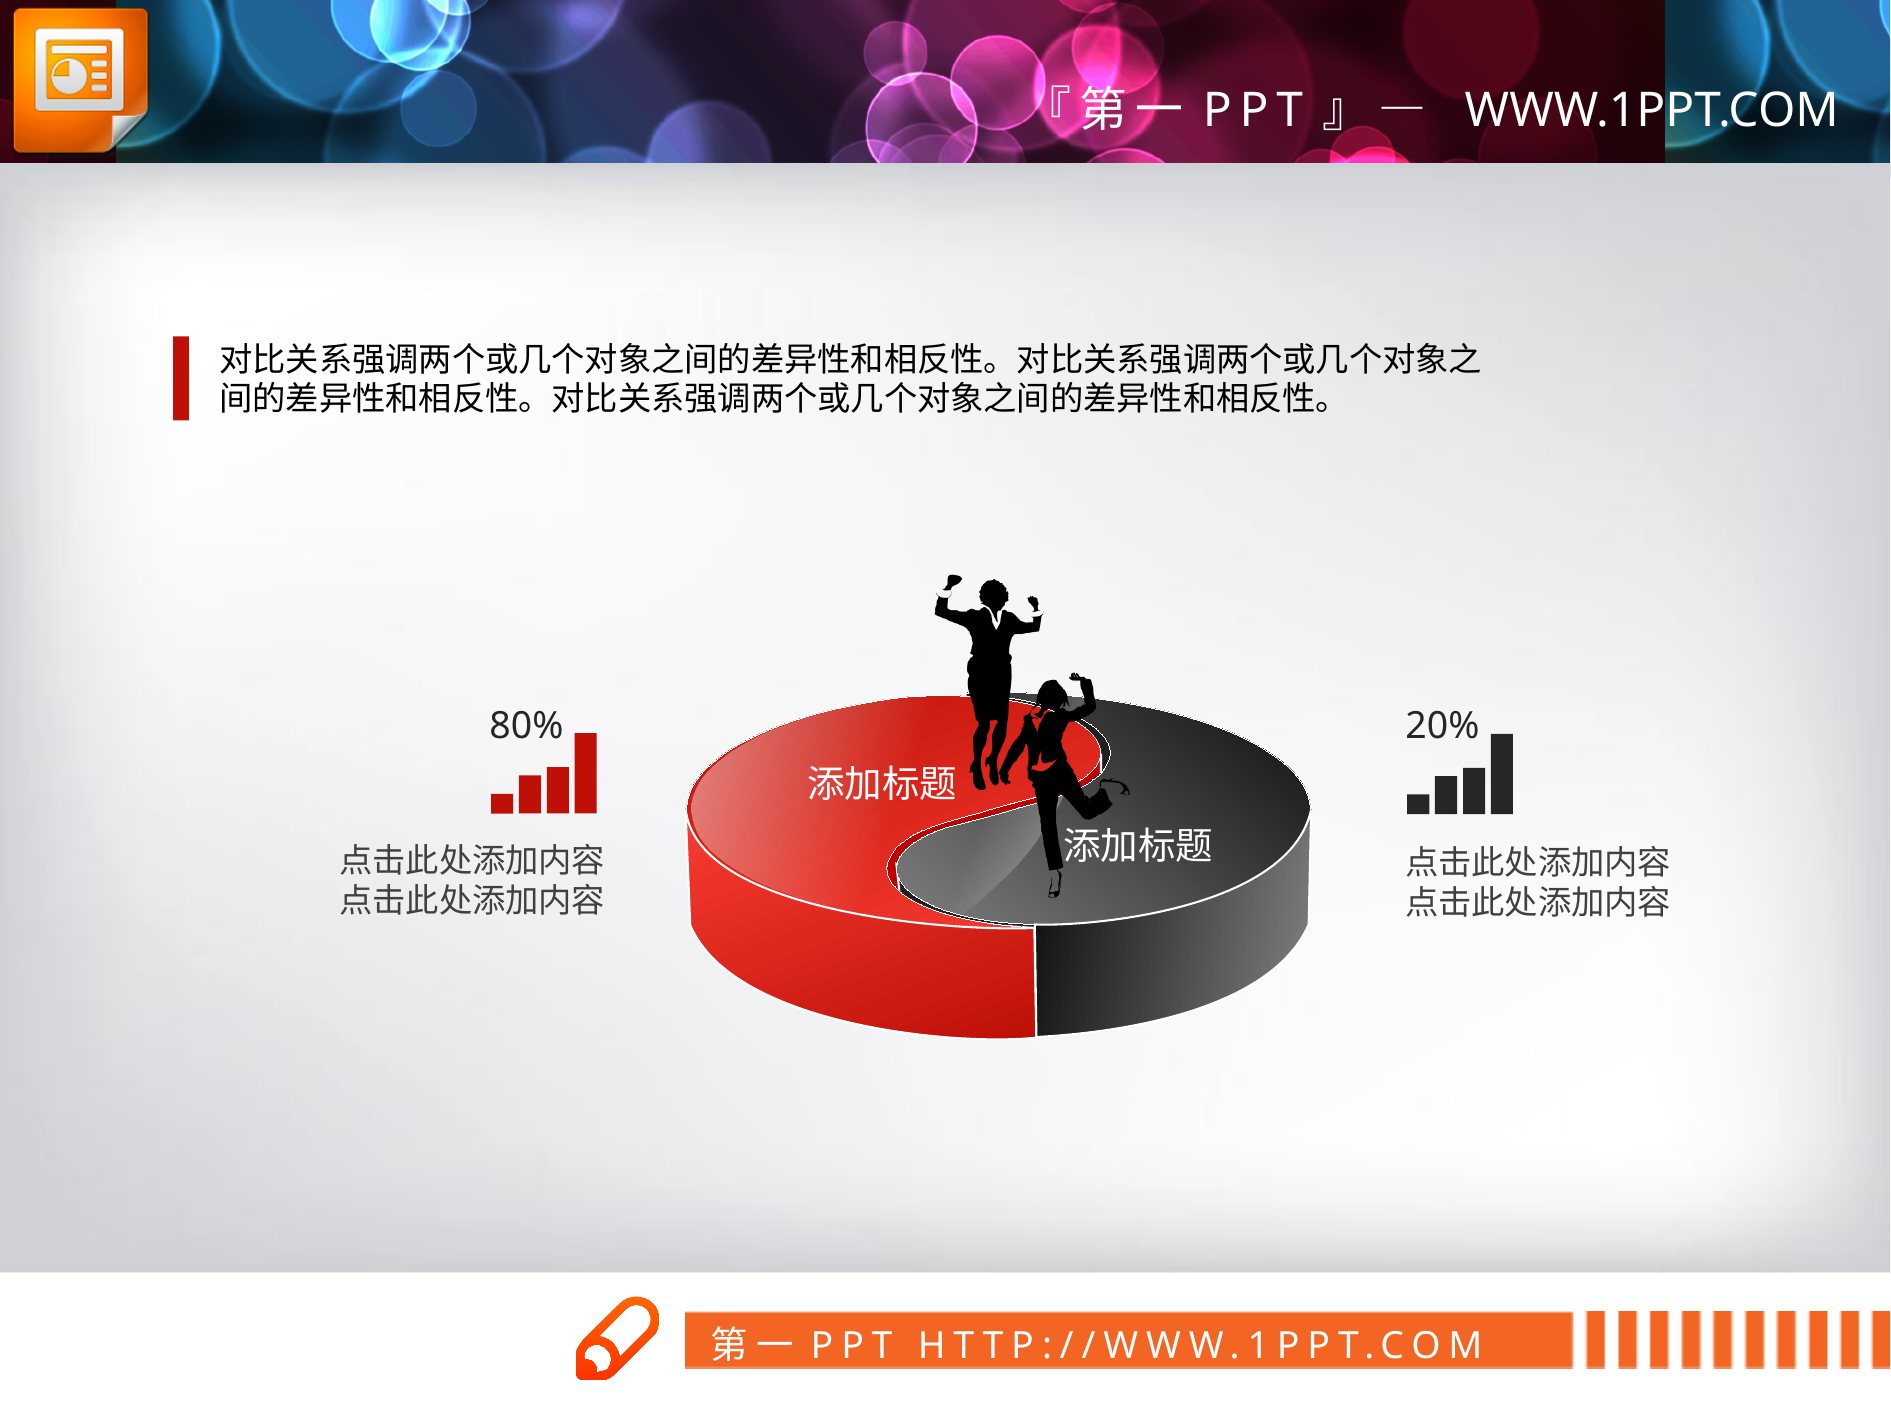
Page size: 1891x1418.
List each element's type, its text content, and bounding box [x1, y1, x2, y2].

text_box [518, 775, 541, 814]
text_box [491, 793, 514, 814]
text_box 20% [1390, 693, 1495, 754]
text_box [1463, 767, 1486, 815]
picture [0, 0, 1891, 1275]
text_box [675, 691, 1323, 1040]
text_box [1434, 776, 1458, 815]
text_box 点击此处添加内容 点击此处添加内容 [1390, 833, 1687, 929]
picture [685, 1311, 1891, 1369]
text_box 点击此处添加内容 点击此处添加内容 [324, 831, 621, 927]
text_box 80% [474, 693, 579, 753]
text_box 对比关系强调两个或几个对象之间的差异性和相反性。对比关系强调两个或几个对象之 间的差异性和相反性。对比关系强调两个或几个对象之间的差异性和相反性。 [204, 330, 1498, 425]
text_box [1490, 733, 1513, 815]
text_box [574, 733, 597, 814]
text_box [173, 336, 189, 421]
text_box [546, 767, 569, 814]
text_box [1407, 794, 1430, 815]
